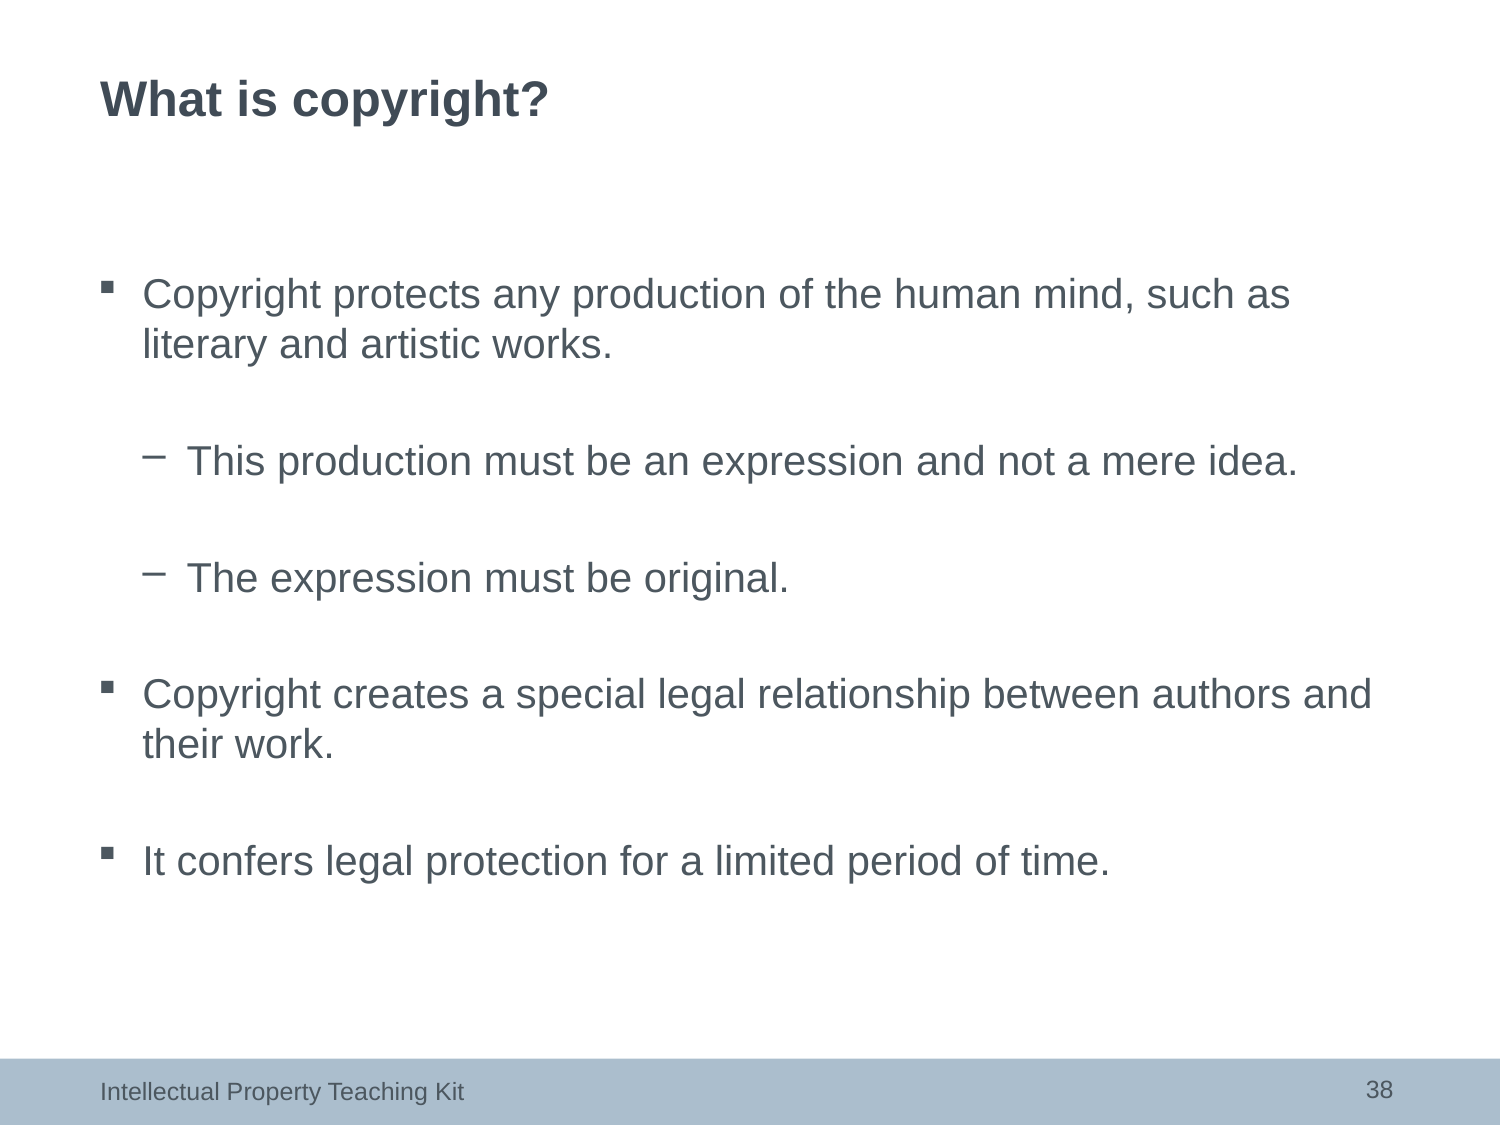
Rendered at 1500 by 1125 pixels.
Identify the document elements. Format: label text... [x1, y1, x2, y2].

list Copyright protects any production of the human mind, such as literary and artistic works. This production must be an expression and not a mere idea. The expression must be original. Copyright creates a special legal relationship between authors and their work. It confers legal protection for a limited period of time. [97, 266, 1398, 988]
text_box 38 [1269, 1070, 1394, 1106]
footer Intellectual Property Teaching Kit [100, 1074, 988, 1125]
title What is copyright? [100, 66, 1400, 221]
